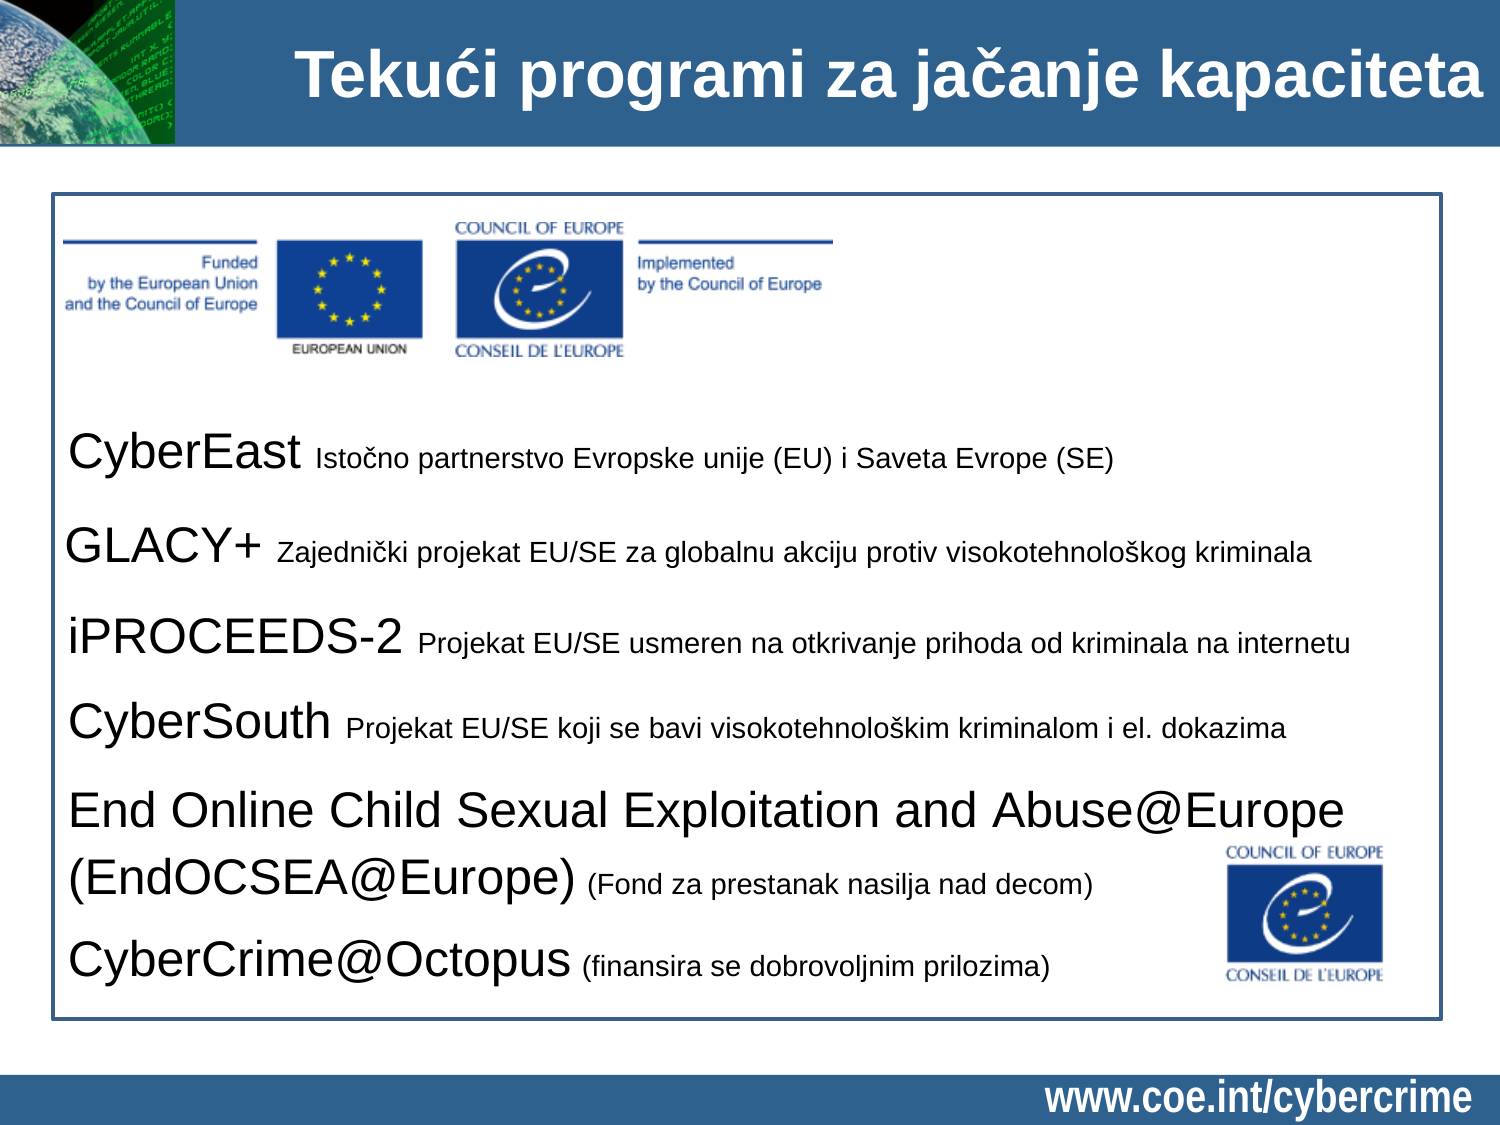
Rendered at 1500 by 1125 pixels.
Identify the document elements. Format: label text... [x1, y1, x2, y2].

text_box End Online Child Sexual Exploitation and Abuse@Europe (EndOCSEA@Europe) (Fond za prestanak nasilja nad decom) [53, 753, 1375, 923]
text_box iPROCEEDS-2 Projekat EU/SE usmeren na otkrivanje prihoda od kriminala na internetu [53, 583, 1445, 668]
text_box GLACY+ Zajednički projekat EU/SE za globalnu akciju protiv visokotehnološkog kriminala [49, 492, 1342, 591]
text_box CyberCrime@Octopus (finansira se dobrovoljnim prilozima) [53, 923, 1208, 1005]
text_box CyberEast Istočno partnerstvo Evropske unije (EU) i Saveta Evrope (SE) [53, 397, 1331, 496]
text_box Tekući programi za jačanje kapaciteta [177, 0, 1500, 149]
picture [0, 0, 175, 144]
text_box [51, 192, 1443, 583]
text_box [51, 591, 1443, 1021]
text_box www.coe.int/cybercrime [1030, 1059, 1500, 1125]
picture [1207, 829, 1402, 998]
text_box CyberSouth Projekat EU/SE koji se bavi visokotehnološkim kriminalom i el. dokazima [53, 668, 1445, 767]
picture [63, 222, 833, 357]
text_box [0, 1073, 1030, 1125]
